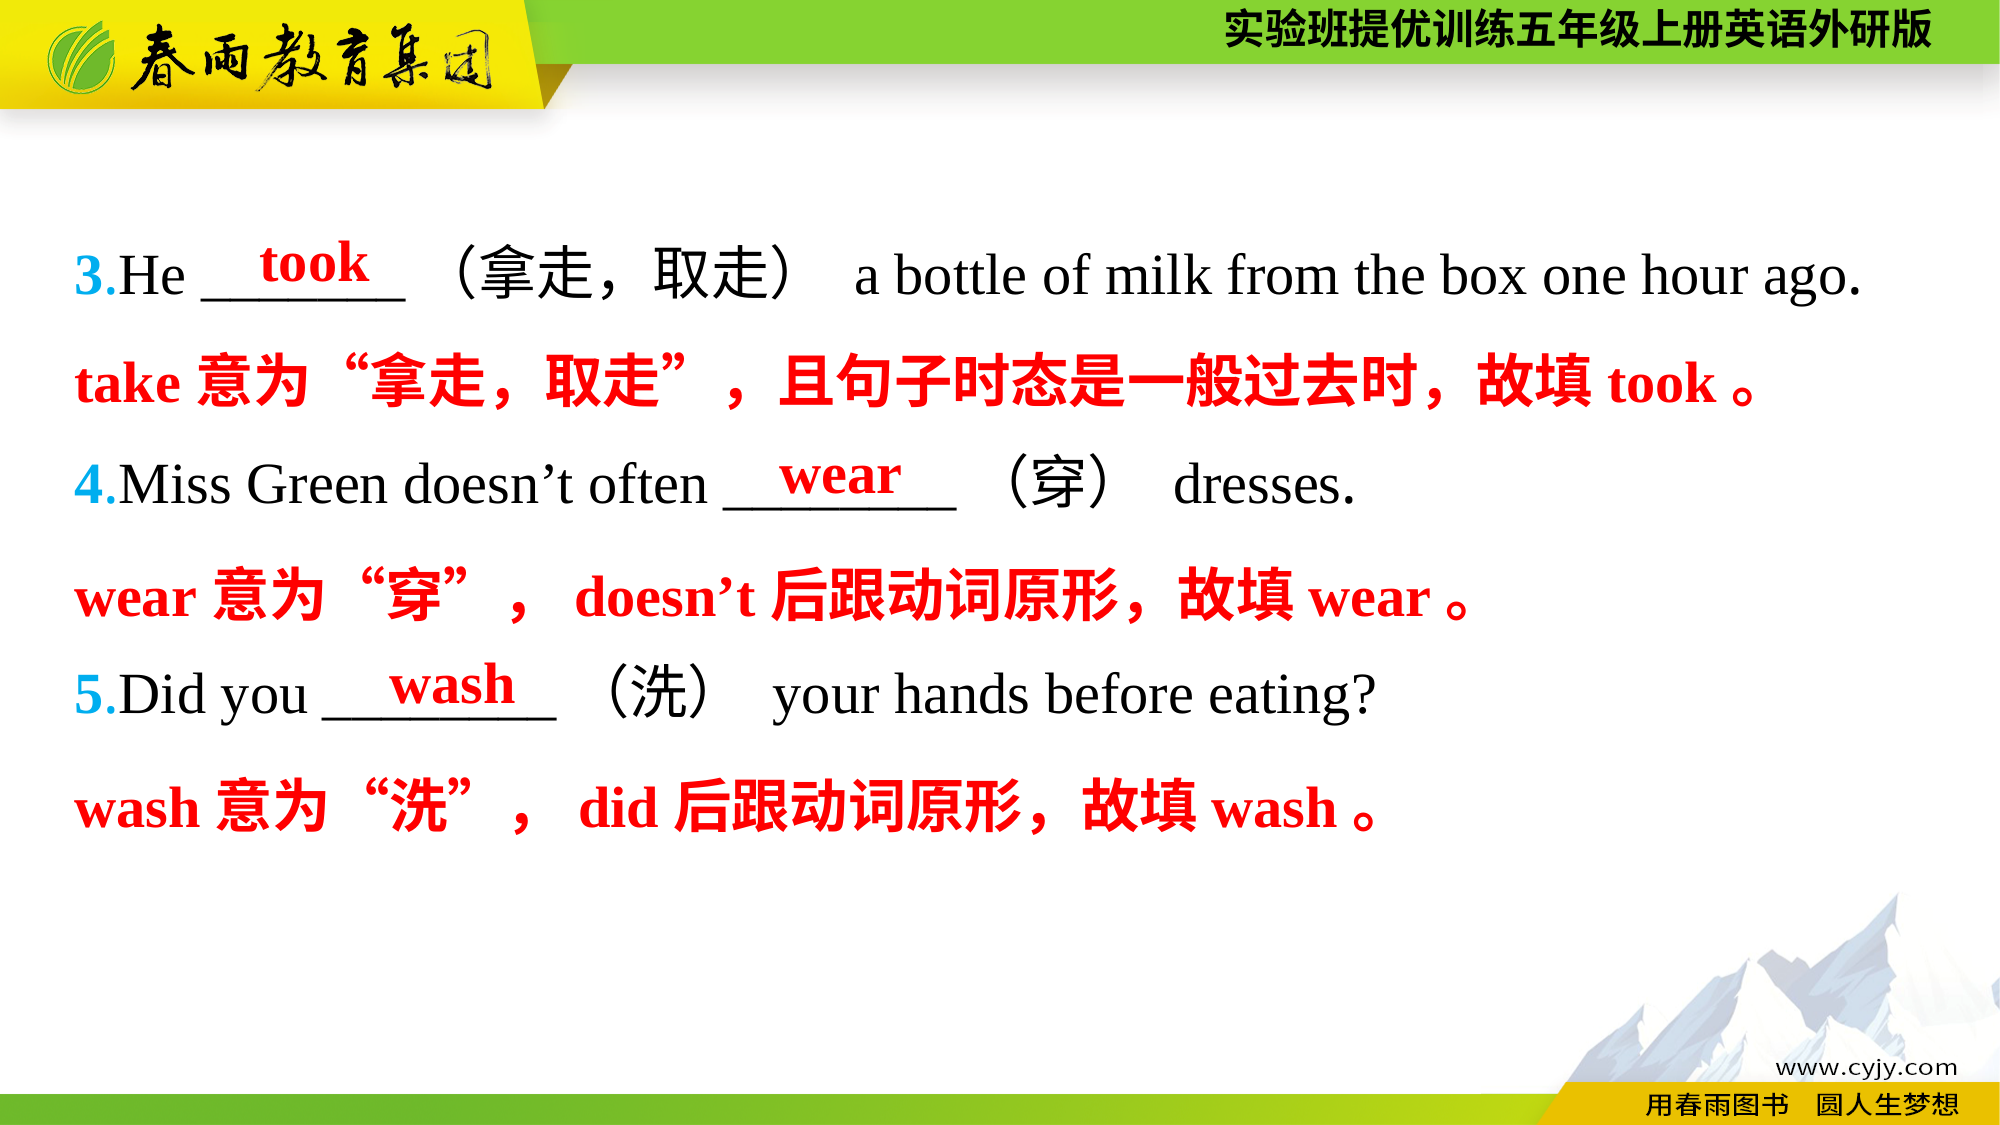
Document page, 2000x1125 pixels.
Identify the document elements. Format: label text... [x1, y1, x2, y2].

list 3.He _______（拿走，取走） a bottle of milk from the box one hour ago. 4.Miss Green doesn’t often ________（穿） dresses. 5.Did you ________（洗） your hands before eating? [59, 193, 1944, 301]
text_box took [244, 215, 385, 301]
text_box wear意为“穿”，doesn’t后跟动词原形，故填wear。 [59, 515, 1944, 636]
list 3.He _______（拿走，取走） a bottle of milk from the box one hour ago. 4.Miss Green doesn’t often ________（穿） dresses. 5.Did you ________（洗） your hands before eating? [59, 422, 1944, 515]
text_box wash意为“洗”，did后跟动词原形，故填wash。 [59, 726, 1944, 847]
list 3.He _______（拿走，取走） a bottle of milk from the box one hour ago. 4.Miss Green doesn’t often ________（穿） dresses. 5.Did you ________（洗） your hands before eating? [59, 636, 1944, 726]
picture [0, 0, 2000, 1125]
text_box wear [764, 428, 918, 514]
text_box take意为“拿走，取走”，且句子时态是一般过去时，故填took。 [59, 301, 1944, 422]
text_box wash [374, 638, 531, 723]
